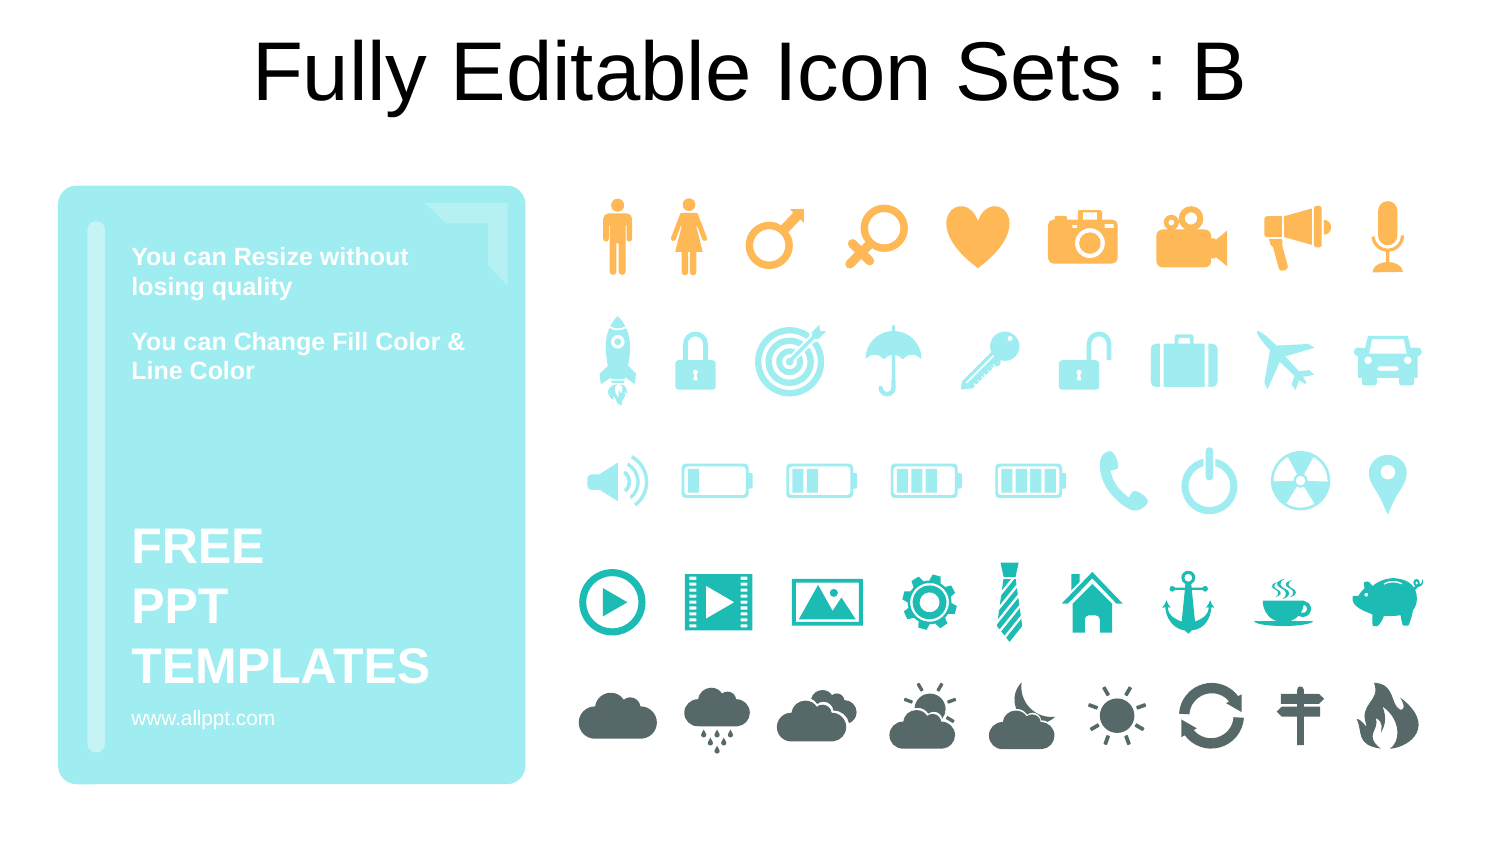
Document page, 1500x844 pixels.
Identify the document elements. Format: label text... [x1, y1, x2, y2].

text_box You can Resize without losing quality [116, 233, 483, 309]
text_box [1262, 203, 1334, 273]
text_box [958, 329, 1022, 392]
text_box [585, 460, 620, 504]
text_box [1059, 569, 1125, 635]
text_box www.allppt.com [116, 701, 483, 737]
text_box [1176, 680, 1247, 751]
text_box [1351, 333, 1424, 388]
text_box [843, 202, 910, 271]
text_box [994, 560, 1025, 644]
text_box [1160, 568, 1217, 636]
text_box [597, 313, 639, 408]
text_box [577, 567, 648, 638]
text_box [673, 329, 718, 392]
text_box [1154, 204, 1230, 270]
text_box [1056, 329, 1114, 392]
text_box [1366, 452, 1409, 517]
list Fully Editable Icon Sets : B [0, 20, 1500, 115]
text_box [1350, 576, 1426, 629]
text_box [1045, 207, 1120, 266]
text_box FREE PPT TEMPLATES [116, 505, 483, 701]
text_box [784, 461, 860, 500]
text_box You can Change Fill Color & Line Color [116, 317, 483, 393]
text_box [1097, 448, 1150, 513]
text_box [669, 196, 709, 278]
text_box [888, 461, 964, 500]
text_box [790, 577, 865, 628]
text_box [683, 572, 755, 633]
text_box [1252, 576, 1315, 629]
text_box [1254, 329, 1317, 393]
text_box [752, 322, 829, 399]
text_box [1086, 684, 1149, 747]
text_box [887, 680, 959, 751]
text_box [900, 572, 960, 632]
text_box [1369, 199, 1407, 275]
text_box [576, 690, 659, 741]
text_box [1268, 448, 1333, 513]
text_box [1179, 445, 1240, 517]
text_box [944, 204, 1012, 270]
text_box [1354, 680, 1421, 751]
text_box [679, 461, 755, 500]
text_box [993, 461, 1069, 500]
text_box [863, 322, 924, 399]
text_box [774, 687, 859, 744]
text_box [621, 453, 651, 509]
text_box [986, 680, 1058, 752]
text_box [1148, 332, 1220, 390]
text_box [682, 685, 752, 756]
text_box [1274, 684, 1327, 748]
text_box [743, 206, 807, 272]
text_box [601, 196, 635, 277]
